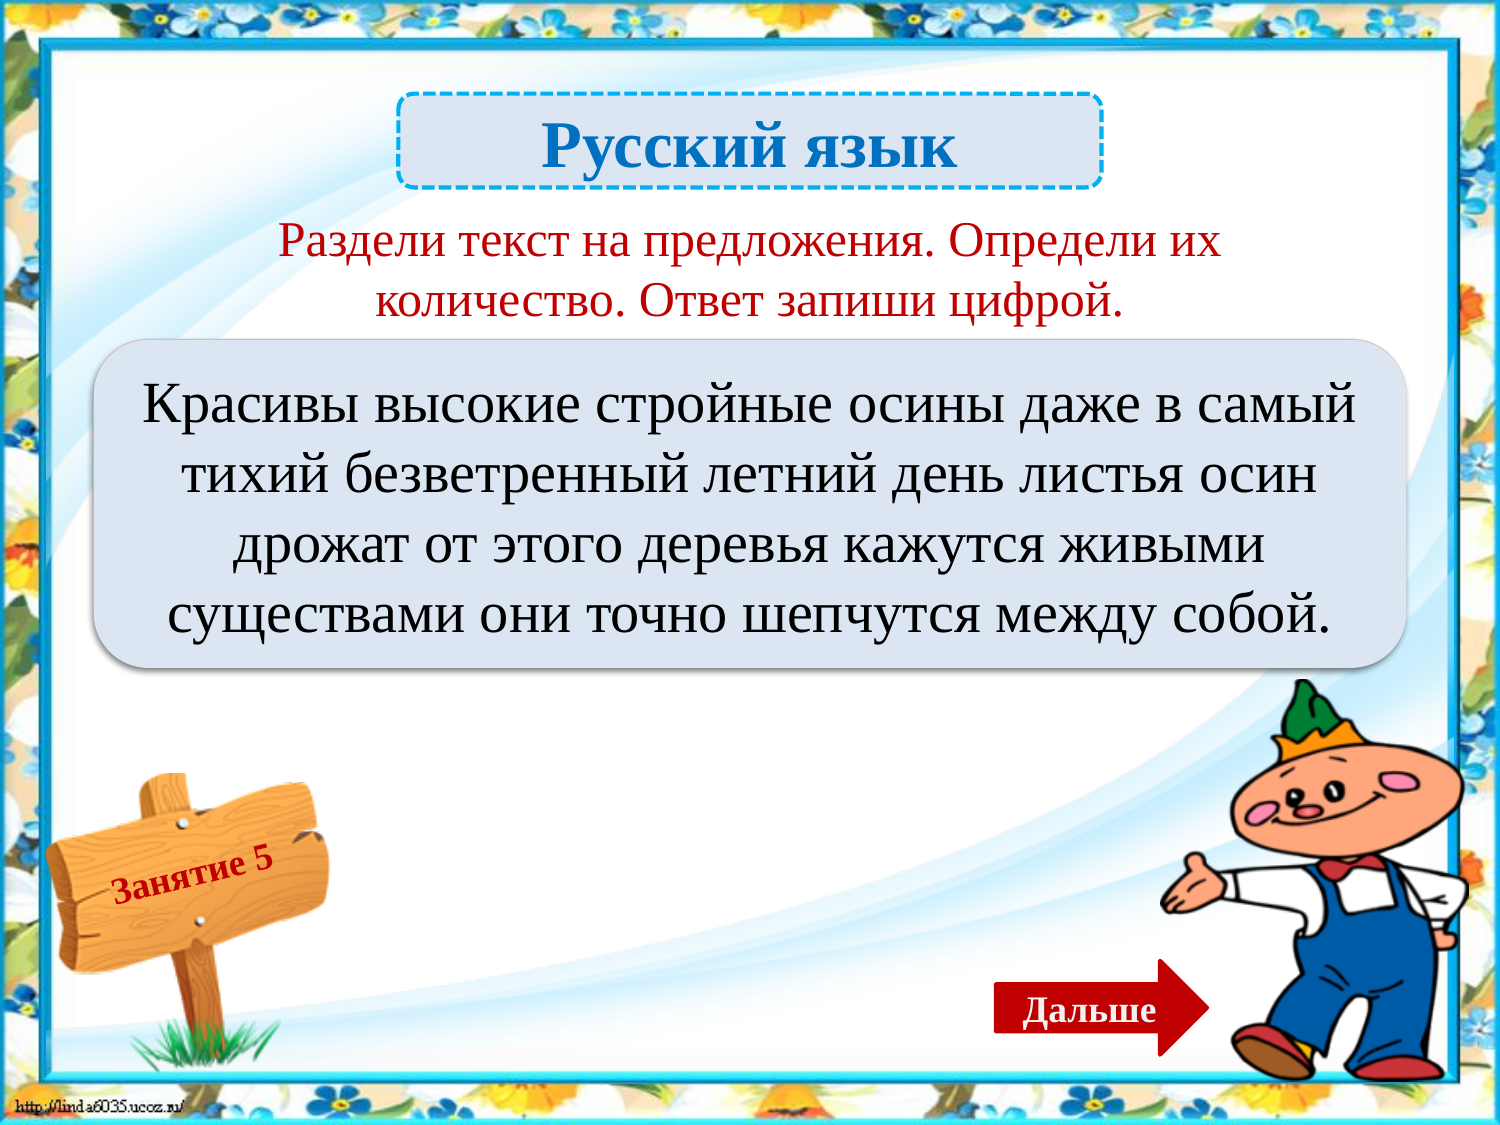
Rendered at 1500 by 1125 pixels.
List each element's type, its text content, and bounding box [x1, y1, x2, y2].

picture [0, 0, 1500, 1125]
picture [203, 41, 222, 46]
text_box Дальше [993, 958, 1210, 1057]
text_box Раздели текст на предложения. Определи их количество. Ответ запиши цифрой. [163, 199, 1336, 334]
picture [47, 773, 341, 1078]
text_box [91, 337, 1409, 671]
text_box Русский язык [396, 91, 1104, 190]
picture [1226, 41, 1298, 46]
